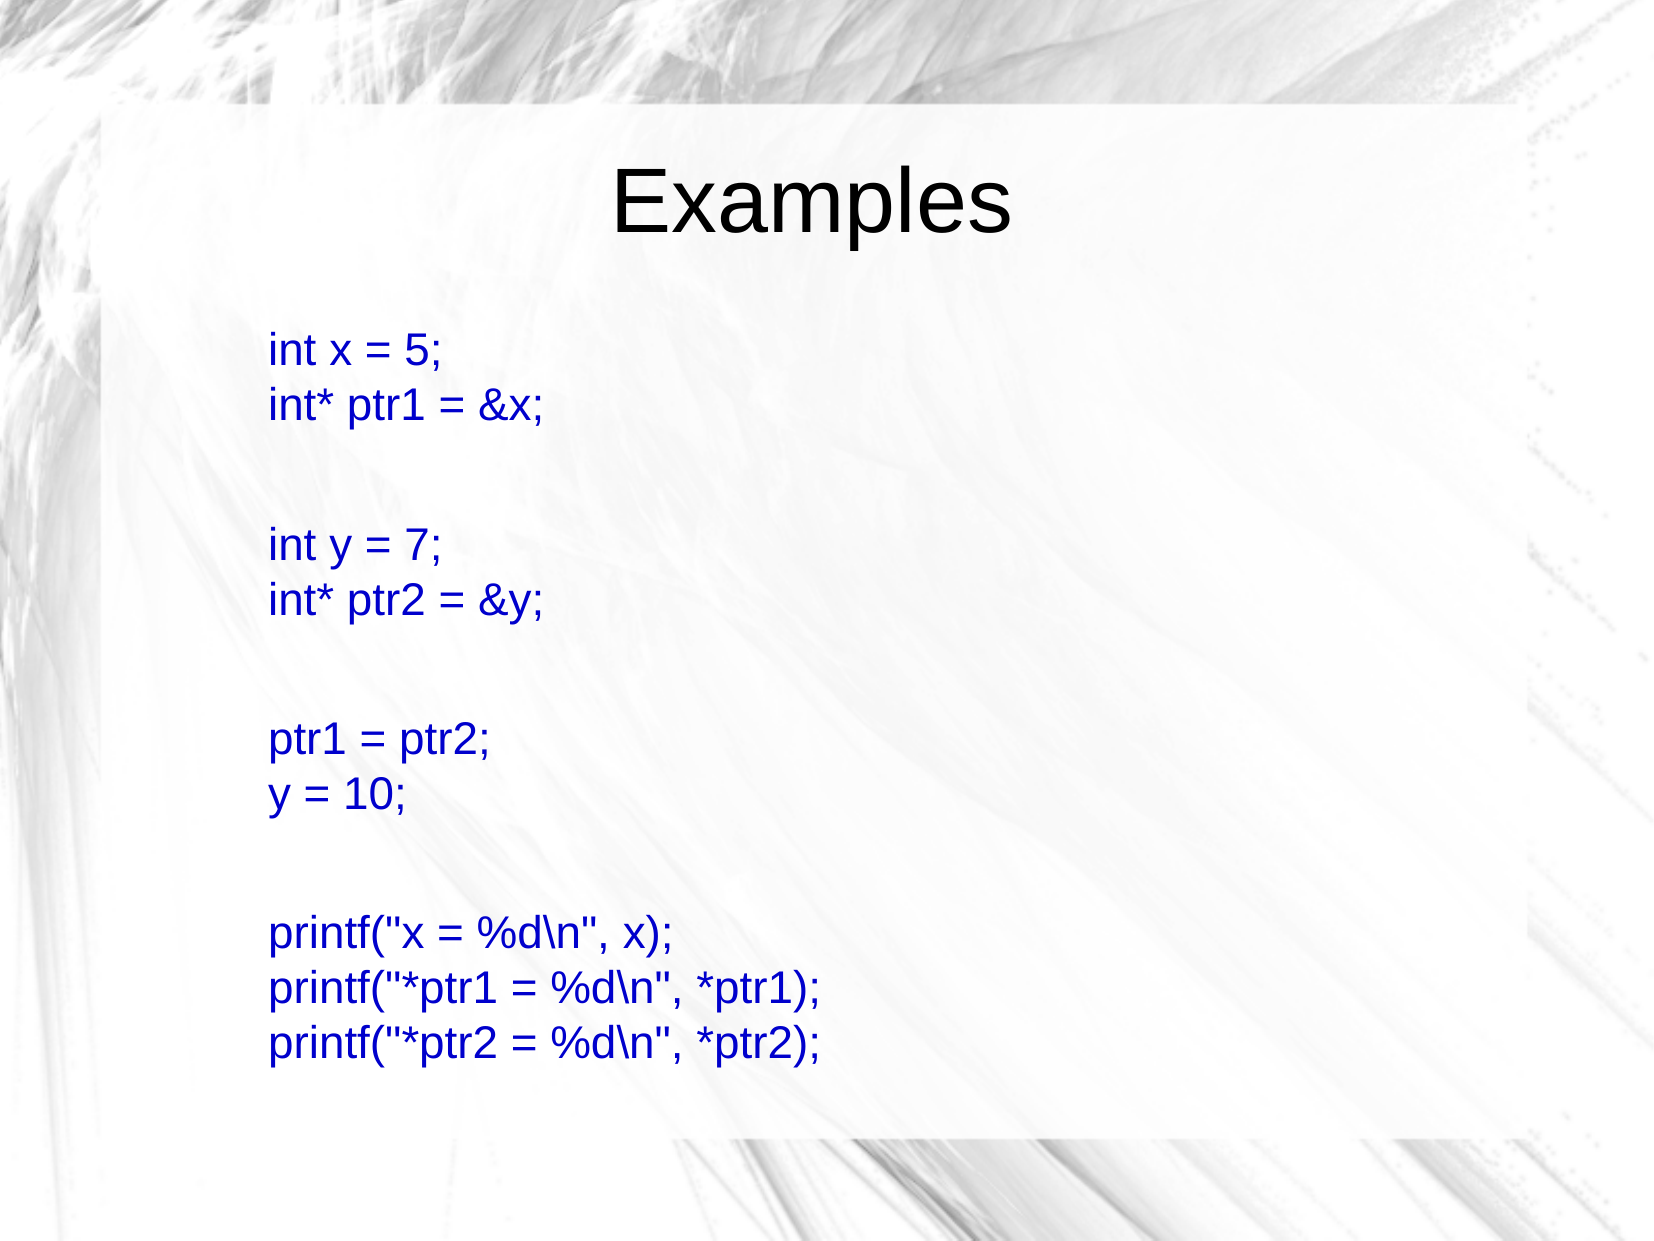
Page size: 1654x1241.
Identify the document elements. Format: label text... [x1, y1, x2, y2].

title Examples [118, 112, 1506, 281]
picture [0, 0, 1654, 1241]
list int x = 5; int* ptr1 = &x; int y = 7; int* ptr2 = &y; ptr1 = ptr2; y = 10; printf("x = %d\n", x); printf("*ptr1 = %d\n", *ptr1); printf("*ptr2 = %d\n", *ptr2); [118, 319, 1571, 1109]
